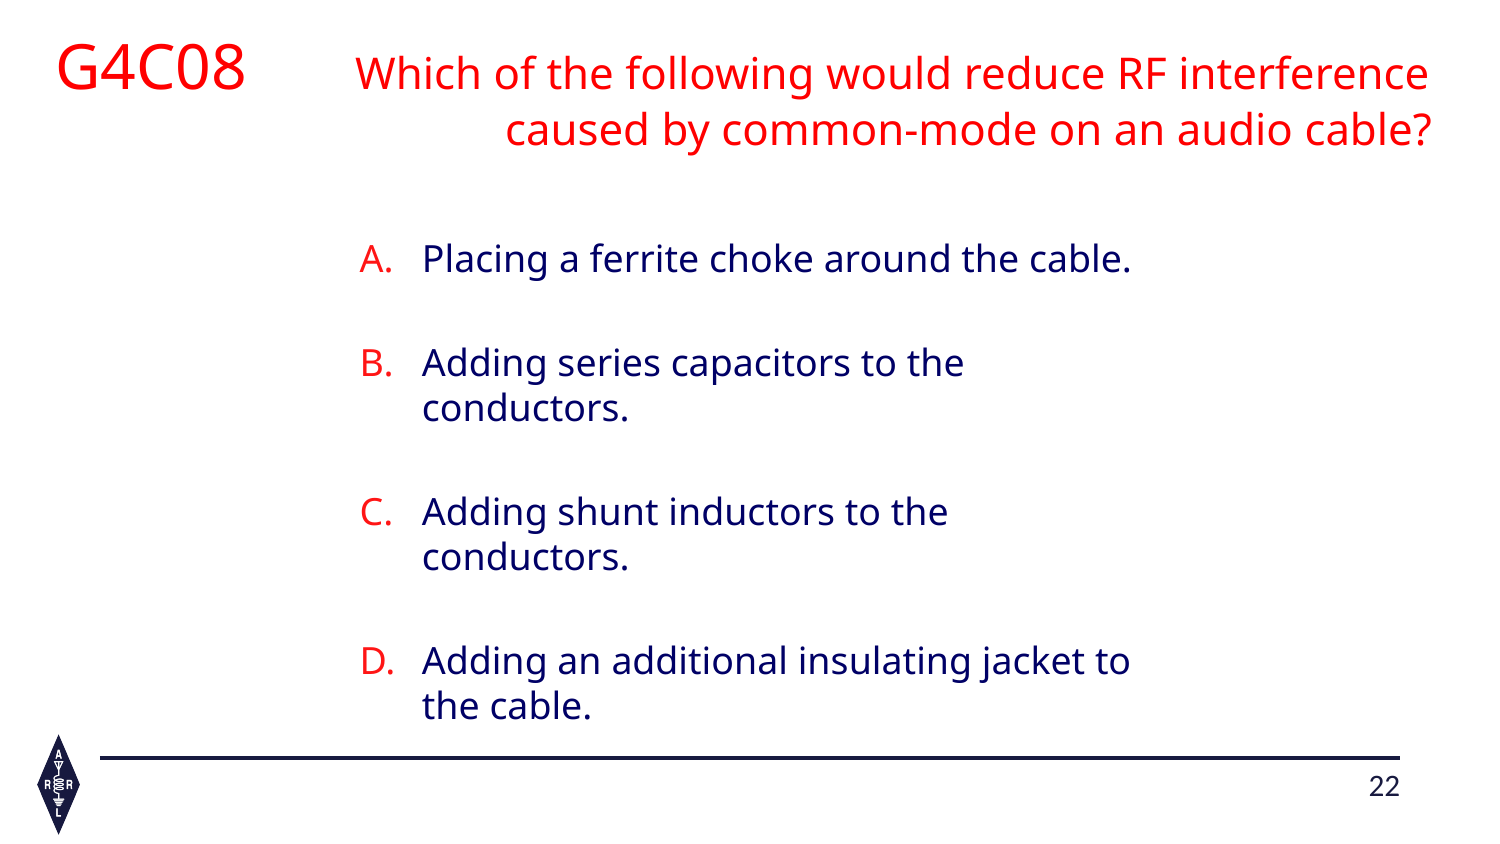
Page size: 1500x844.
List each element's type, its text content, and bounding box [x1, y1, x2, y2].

slide_number 22 [1302, 761, 1400, 807]
text_box Placing a ferrite choke around the cable. Adding series capacitors to the conductors. Adding shunt inductors to the conductors. Adding an additional insulating jacket to the cable. [351, 230, 1149, 689]
picture [37, 734, 80, 835]
text_box G4C08 Which of the following would reduce RF interference caused by common-mode on an audio cable? [46, 63, 1454, 159]
